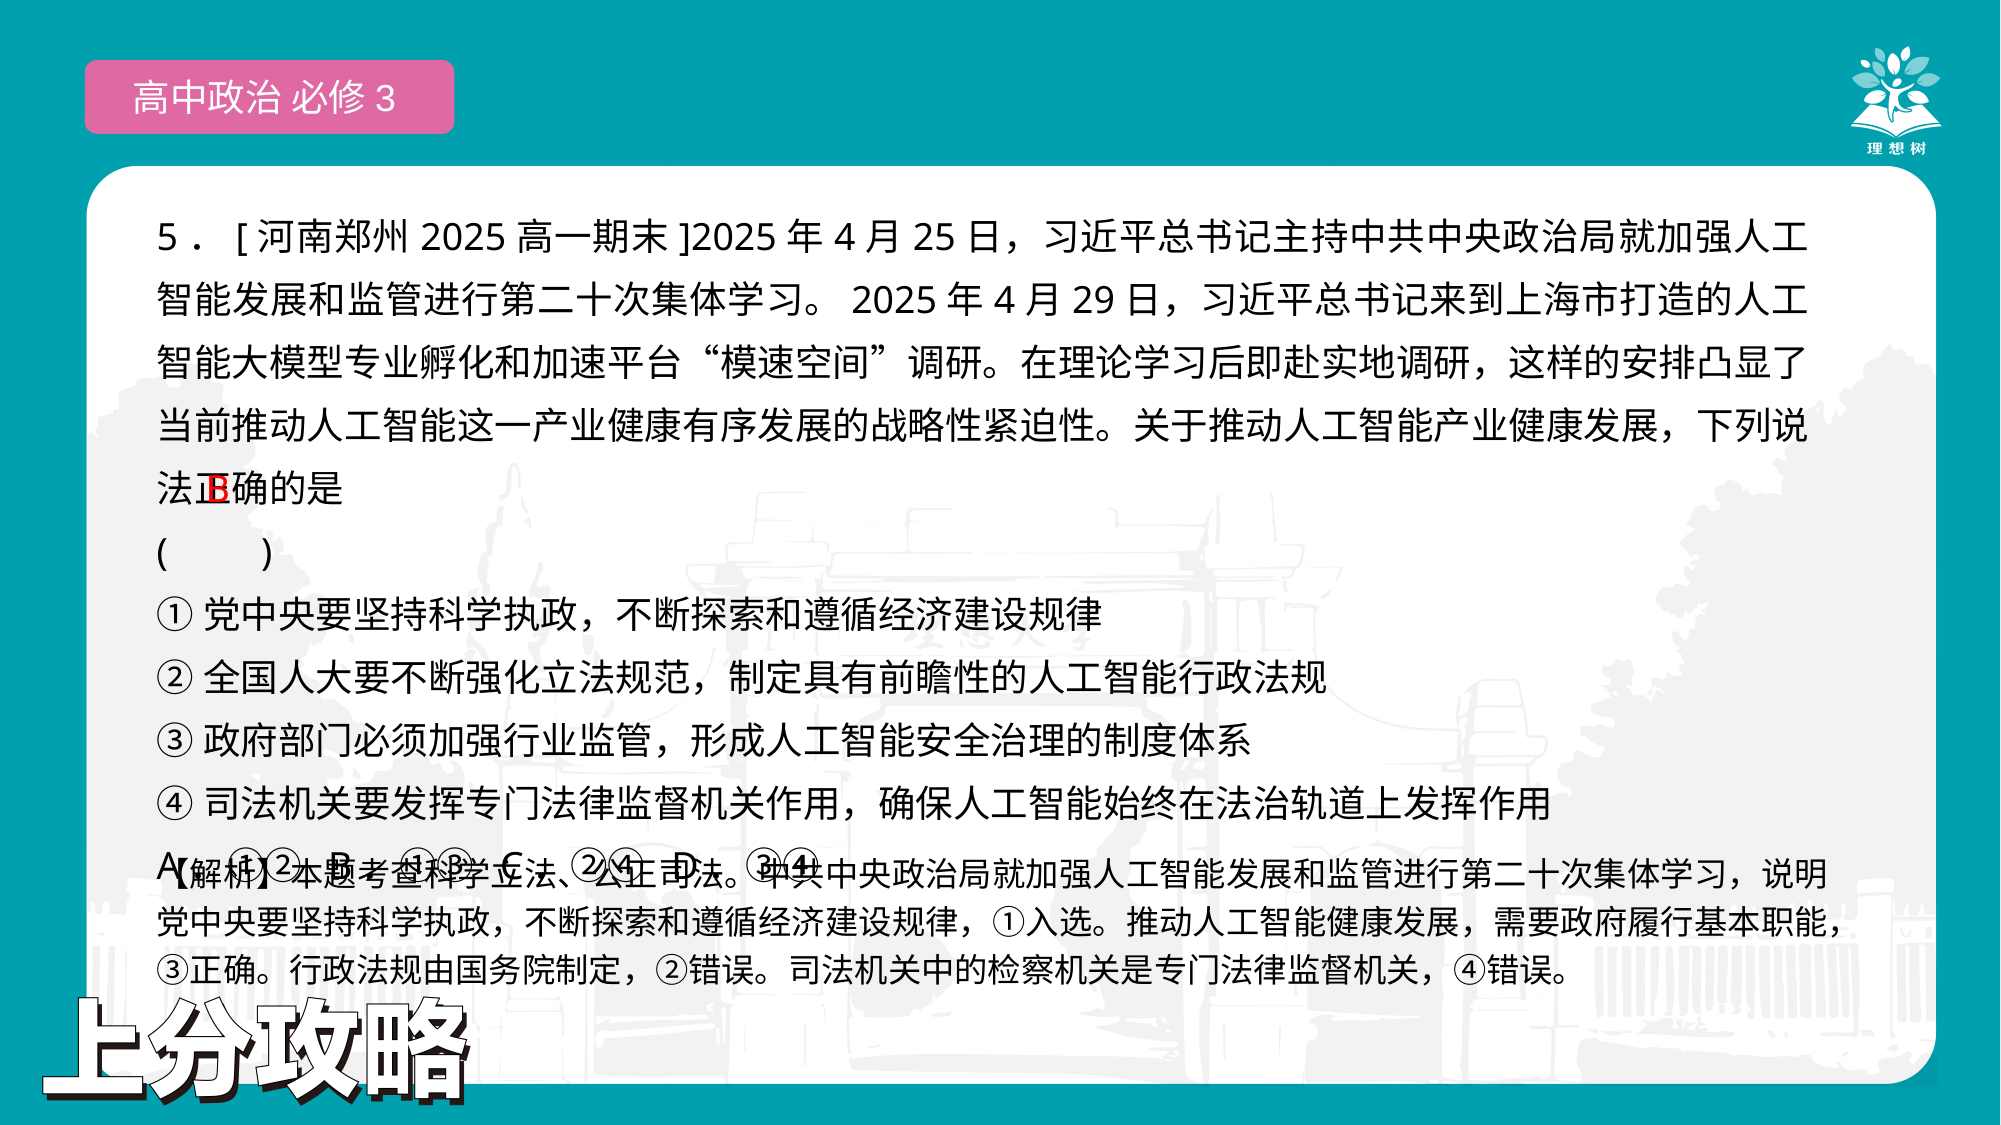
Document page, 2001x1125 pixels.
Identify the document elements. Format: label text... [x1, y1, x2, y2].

text_box 5．[河南郑州2025高一期末]2025年4月25日，习近平总书记主持中共中央政治局就加强人工智能发展和监管进行第二十次集体学习。2025年4月29日，习近平总书记来到上海市打造的人工智能大模型专业孵化和加速平台“模速空间”调研。在理论学习后即赴实地调研，这样的安排凸显了当前推动人工智能这一产业健康有序发展的战略性紧迫性。关于推动人工智能产业健康发展，下列说法正确的是 ( ) ①党中央要坚持科学执政，不断探索和遵循经济建设规律 ②全国人大要不断强化立法规范，制定具有前瞻性的人工智能行政法规 ③政府部门必须加强行业监管，形成人工智能安全治理的制度体系 ④司法机关要发挥专门法律监督机关作用，确保人工智能始终在法治轨道上发挥作用 A．①② B．①③ C．②④ D．③④ [141, 187, 1824, 838]
text_box 高中政治 必修3 [83, 58, 456, 135]
text_box B [190, 435, 302, 518]
text_box 【解析】本题考查科学立法、公正司法。中共中央政治局就加强人工智能发展和监管进行第二十次集体学习，说明党中央要坚持科学执政，不断探索和遵循经济建设规律，①入选。推动人工智能健康发展，需要政府履行基本职能，③正确。行政法规由国务院制定，②错误。司法机关中的检察机关是专门法律监督机关，④错误。 [141, 838, 1843, 997]
picture [0, 0, 2001, 1125]
